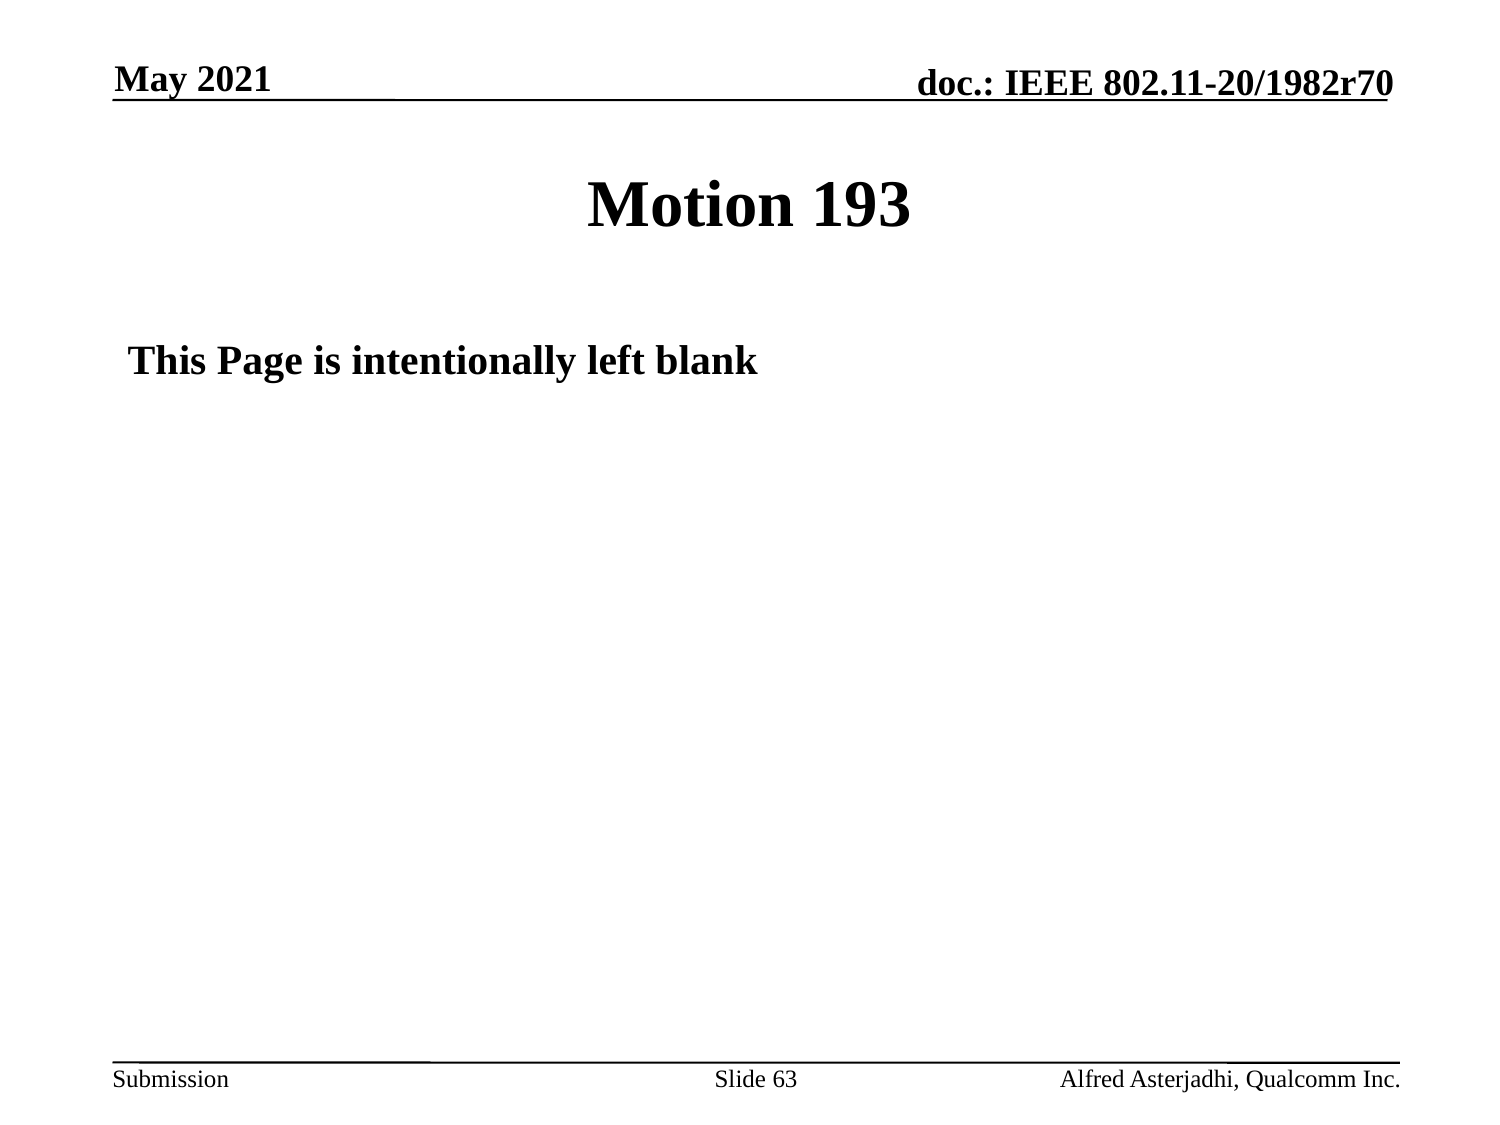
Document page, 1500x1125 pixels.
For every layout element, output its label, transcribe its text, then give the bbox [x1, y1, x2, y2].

footer Alfred Asterjadhi, Qualcomm Inc. [878, 1061, 1402, 1093]
title Motion 193 [112, 112, 1388, 288]
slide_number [114, 54, 423, 100]
list This Page is intentionally left blank [112, 324, 1388, 1000]
slide_number Slide 63 [712, 1061, 800, 1123]
